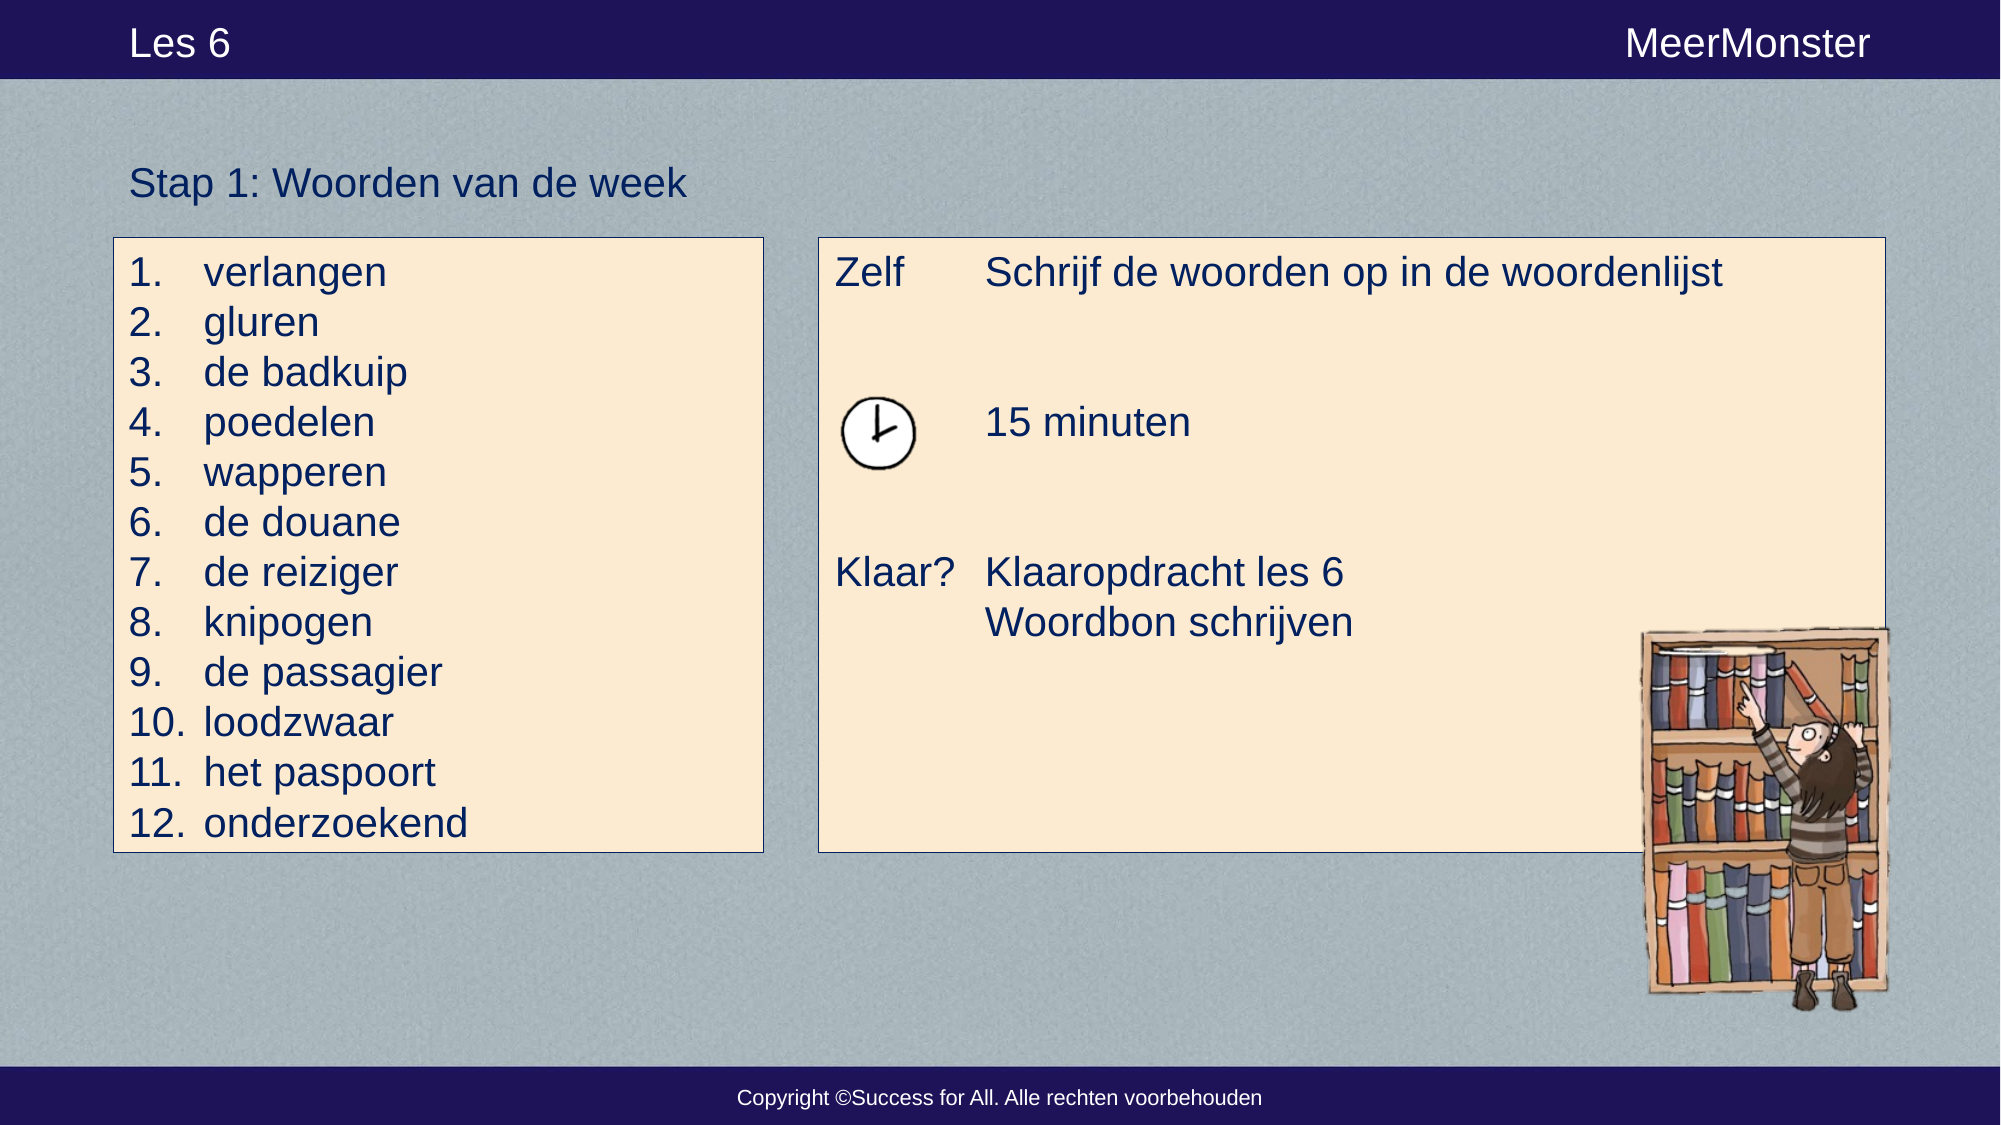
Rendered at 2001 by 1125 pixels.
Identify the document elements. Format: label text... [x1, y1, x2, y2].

text_box Zelf Schrijf de woorden op in de woordenlijst 15 minuten Klaar? Klaaropdracht les 6 Woordbon schrijven [818, 237, 1886, 853]
text_box Copyright ©Success for All. Alle rechten voorbehouden [0, 1076, 2000, 1125]
text_box verlangen gluren de badkuip poedelen wapperen de douane de reiziger knipogen de passagier loodzwaar het paspoort onderzoekend [113, 237, 764, 853]
picture [0, 0, 2001, 1125]
text_box Les 6 [114, 8, 354, 73]
text_box Stap 1: Woorden van de week [113, 148, 1635, 214]
text_box MeerMonster [999, 8, 1886, 73]
